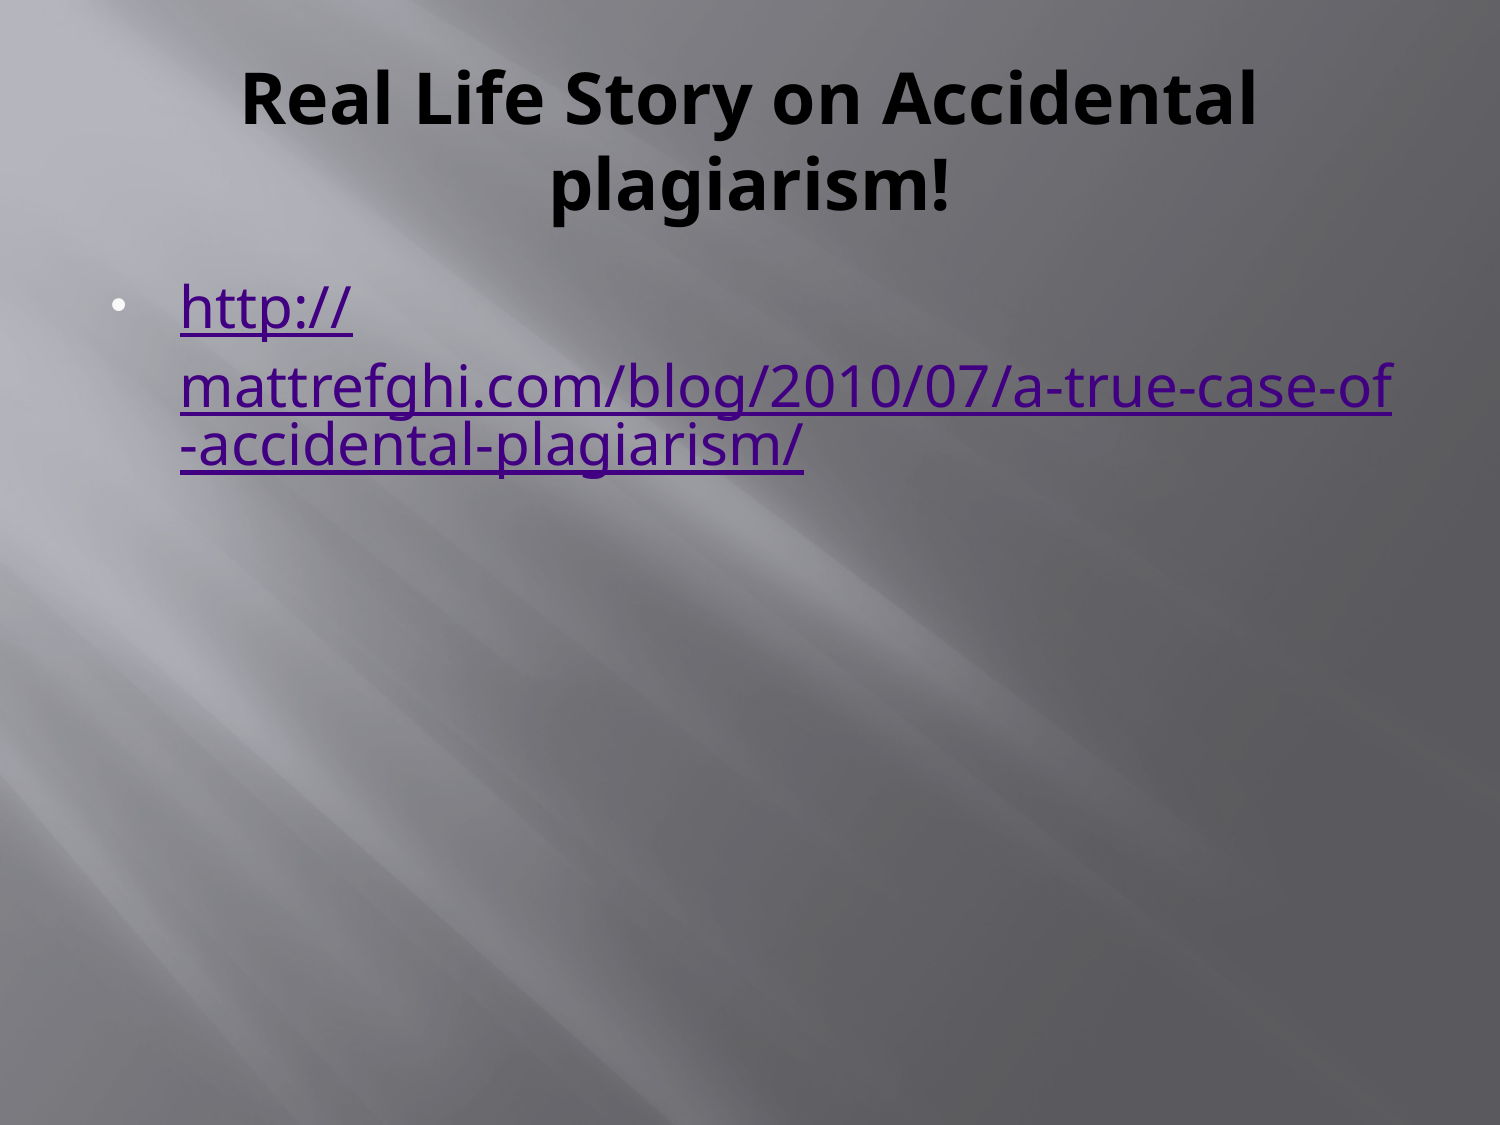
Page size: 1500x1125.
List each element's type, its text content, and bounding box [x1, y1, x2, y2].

title Real Life Story on Accidental plagiarism! [75, 45, 1425, 233]
list http://mattrefghi.com/blog/2010/07/a-true-case-of-accidental-plagiarism/ [75, 262, 1425, 1035]
